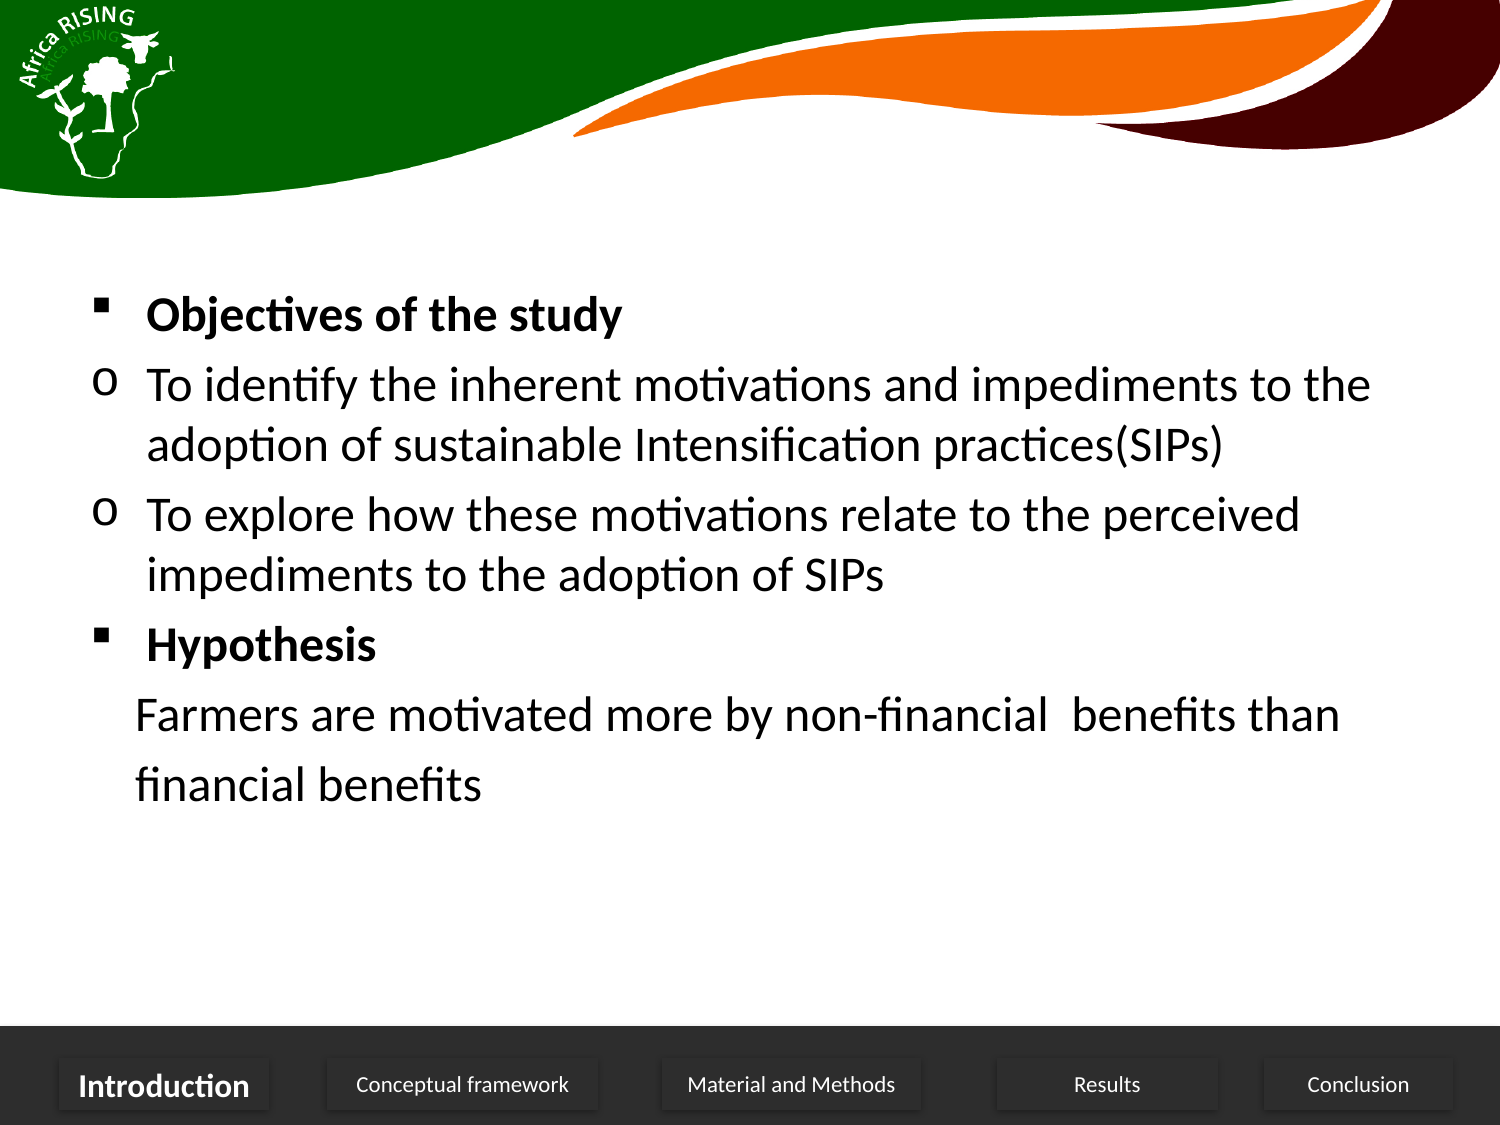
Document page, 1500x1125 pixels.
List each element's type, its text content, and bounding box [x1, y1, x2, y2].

text_box Conceptual framework [327, 1057, 599, 1111]
text_box Conclusion [1264, 1057, 1454, 1111]
text_box Material and Methods [661, 1057, 921, 1111]
text_box [0, 1025, 1500, 1125]
picture [0, 0, 1500, 199]
text_box Results [996, 1057, 1218, 1111]
text_box Introduction [59, 1057, 270, 1111]
list Objectives of the study To identify the inherent motivations and impediments to the adoption of sustainable Intensification practices(SIPs) To explore how these motivations relate to the perceived impediments to the adoption of SIPs Hypothesis Farmers are motivated more by non-financial benefits than financial benefits [75, 274, 1425, 927]
